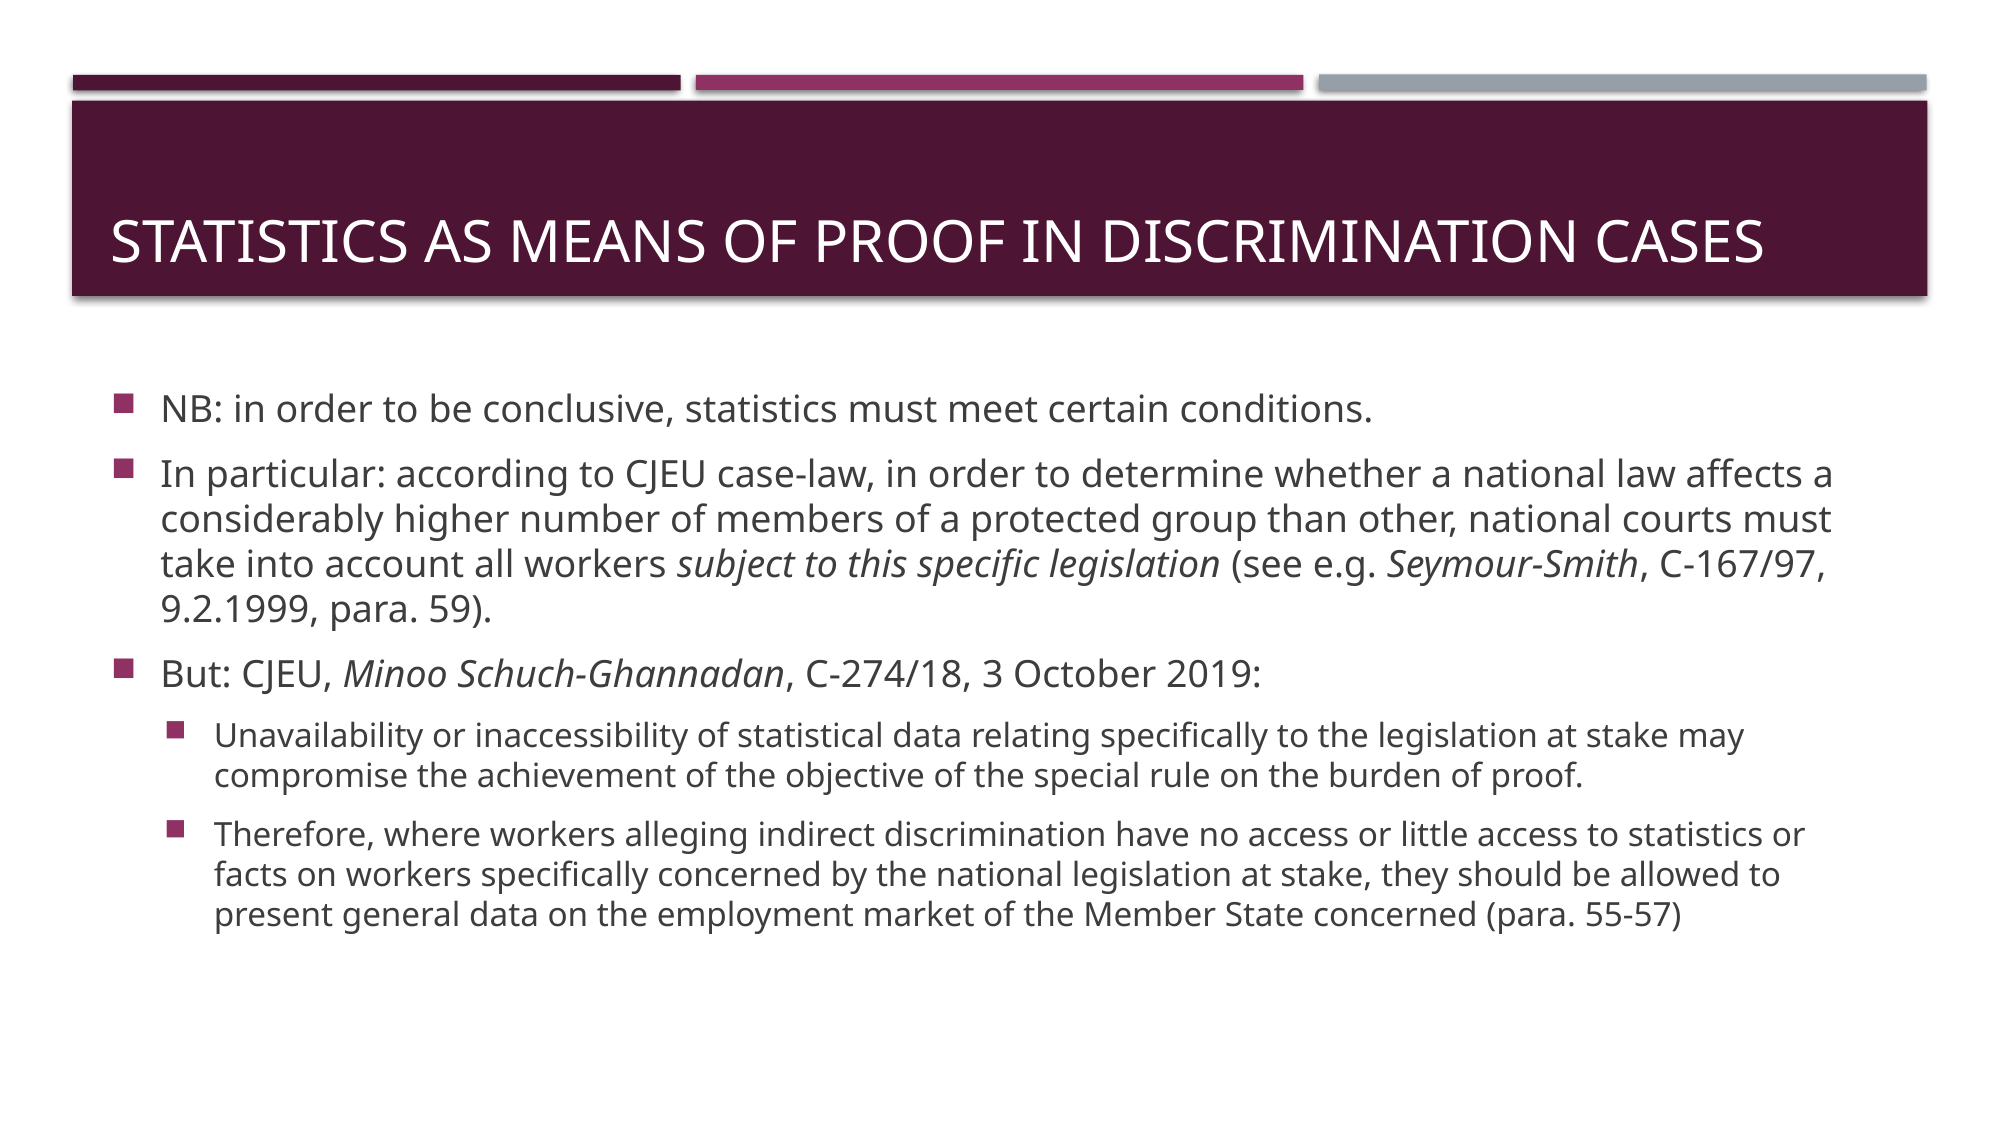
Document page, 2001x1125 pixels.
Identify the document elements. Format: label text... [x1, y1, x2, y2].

title statistics as means of proof in discrimination cases [95, 115, 1905, 282]
list NB: in order to be conclusive, statistics must meet certain conditions. In particular: according to CJEU case-law, in order to determine whether a national law affects a considerably higher number of members of a protected group than other, national courts must take into account all workers subject to this specific legislation (see e.g. Seymour-Smith, C-167/97, 9.2.1999, para. 59). But: CJEU, Minoo Schuch-Ghannadan, C-274/18, 3 October 2019: Unavailability or inaccessibility of statistical data relating specifically to the legislation at stake may compromise the achievement of the objective of the special rule on the burden of proof. Therefore, where workers alleging indirect discrimination have no access or little access to statistics or facts on workers specifically concerned by the national legislation at stake, they should be allowed to present general data on the employment market of the Member State concerned (para. 55-57) [95, 357, 1905, 962]
